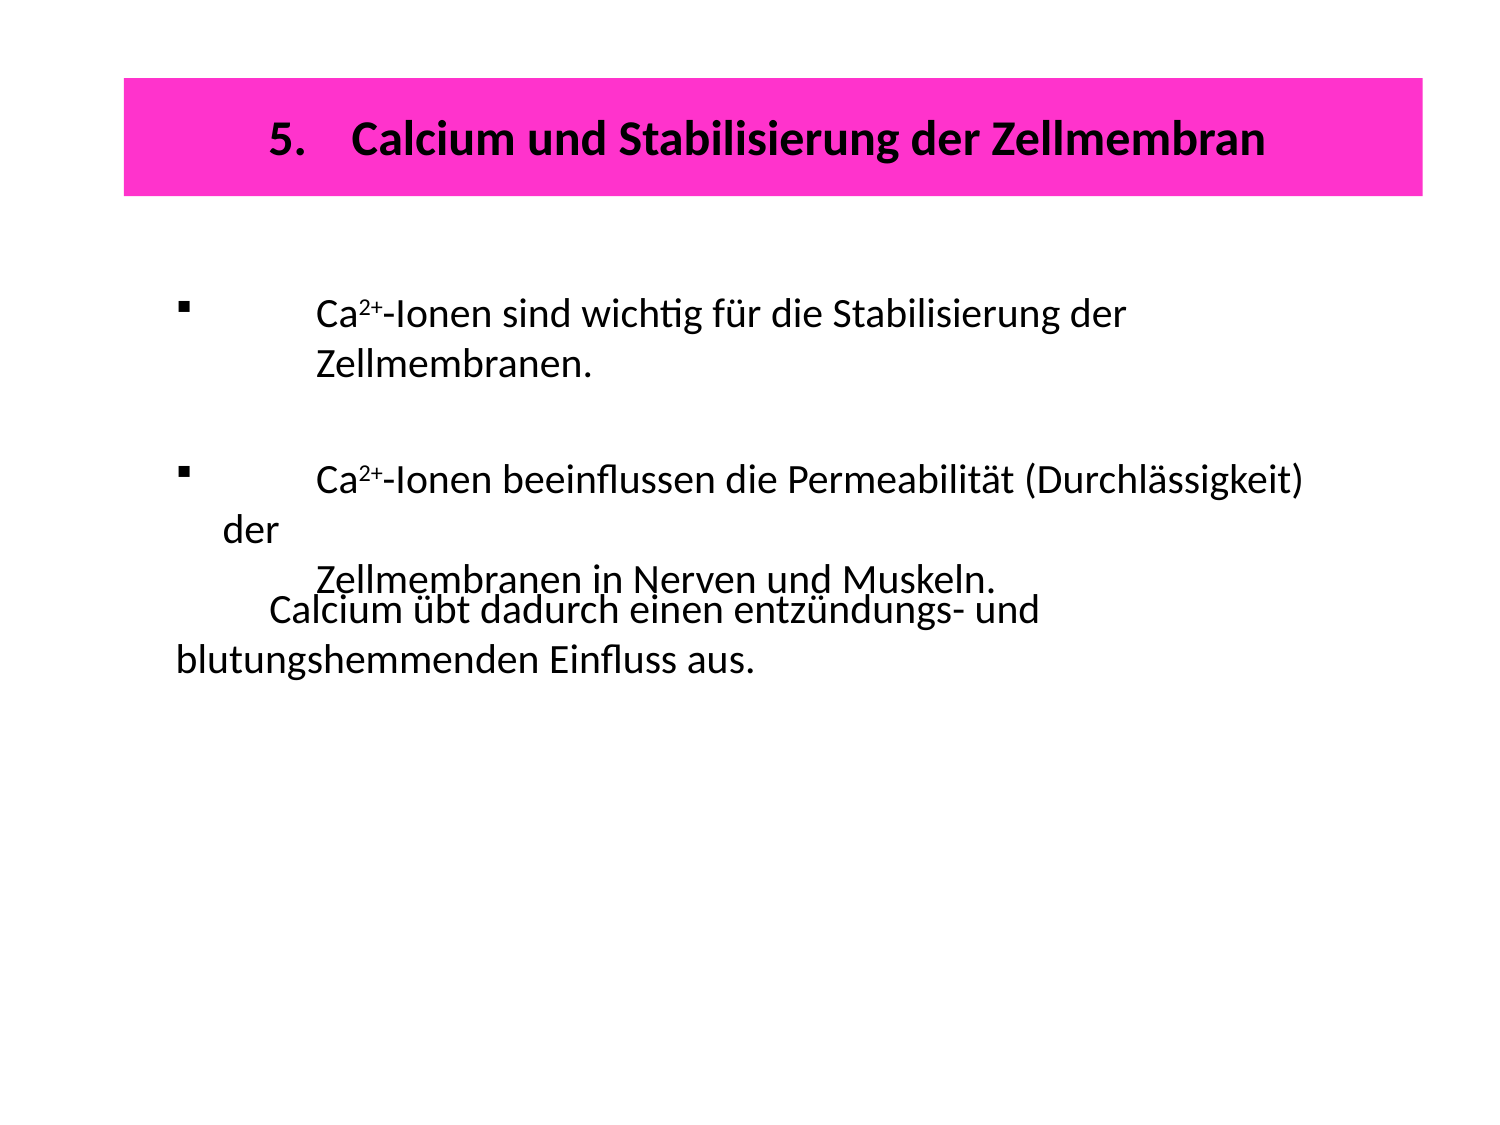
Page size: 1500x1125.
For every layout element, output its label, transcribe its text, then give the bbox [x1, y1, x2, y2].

text_box 5. Calcium und Stabilisierung der Zellmembran [123, 78, 1423, 197]
text_box Ca2+-Ionen beeinflussen die Permeabilität (Durchlässigkeit) der Zellmembranen in Nerven und Muskeln. [160, 444, 1386, 574]
text_box Calcium übt dadurch einen entzündungs- und blutungshemmenden Einfluss aus. [160, 574, 1386, 689]
text_box Ca2+-Ionen sind wichtig für die Stabilisierung der Zellmembranen. [160, 278, 1386, 394]
